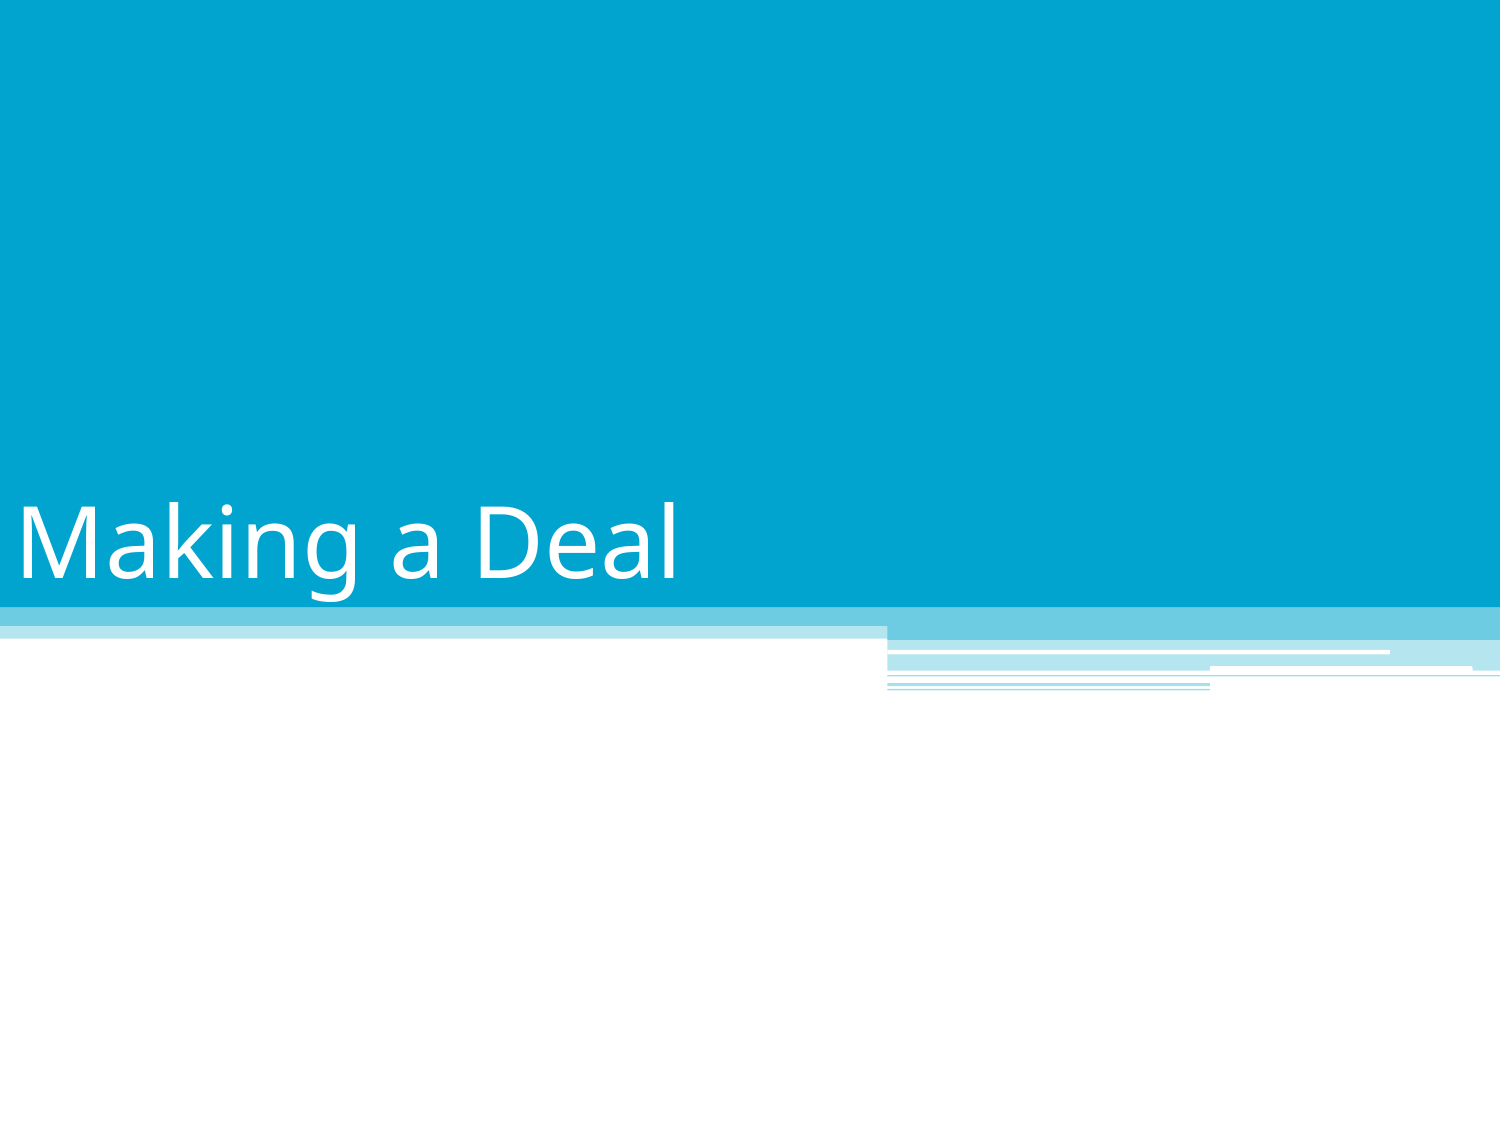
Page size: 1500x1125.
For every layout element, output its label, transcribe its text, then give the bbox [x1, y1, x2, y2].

text_box Making a Deal [0, 471, 1000, 606]
title Making a Deal [26, 161, 1122, 963]
